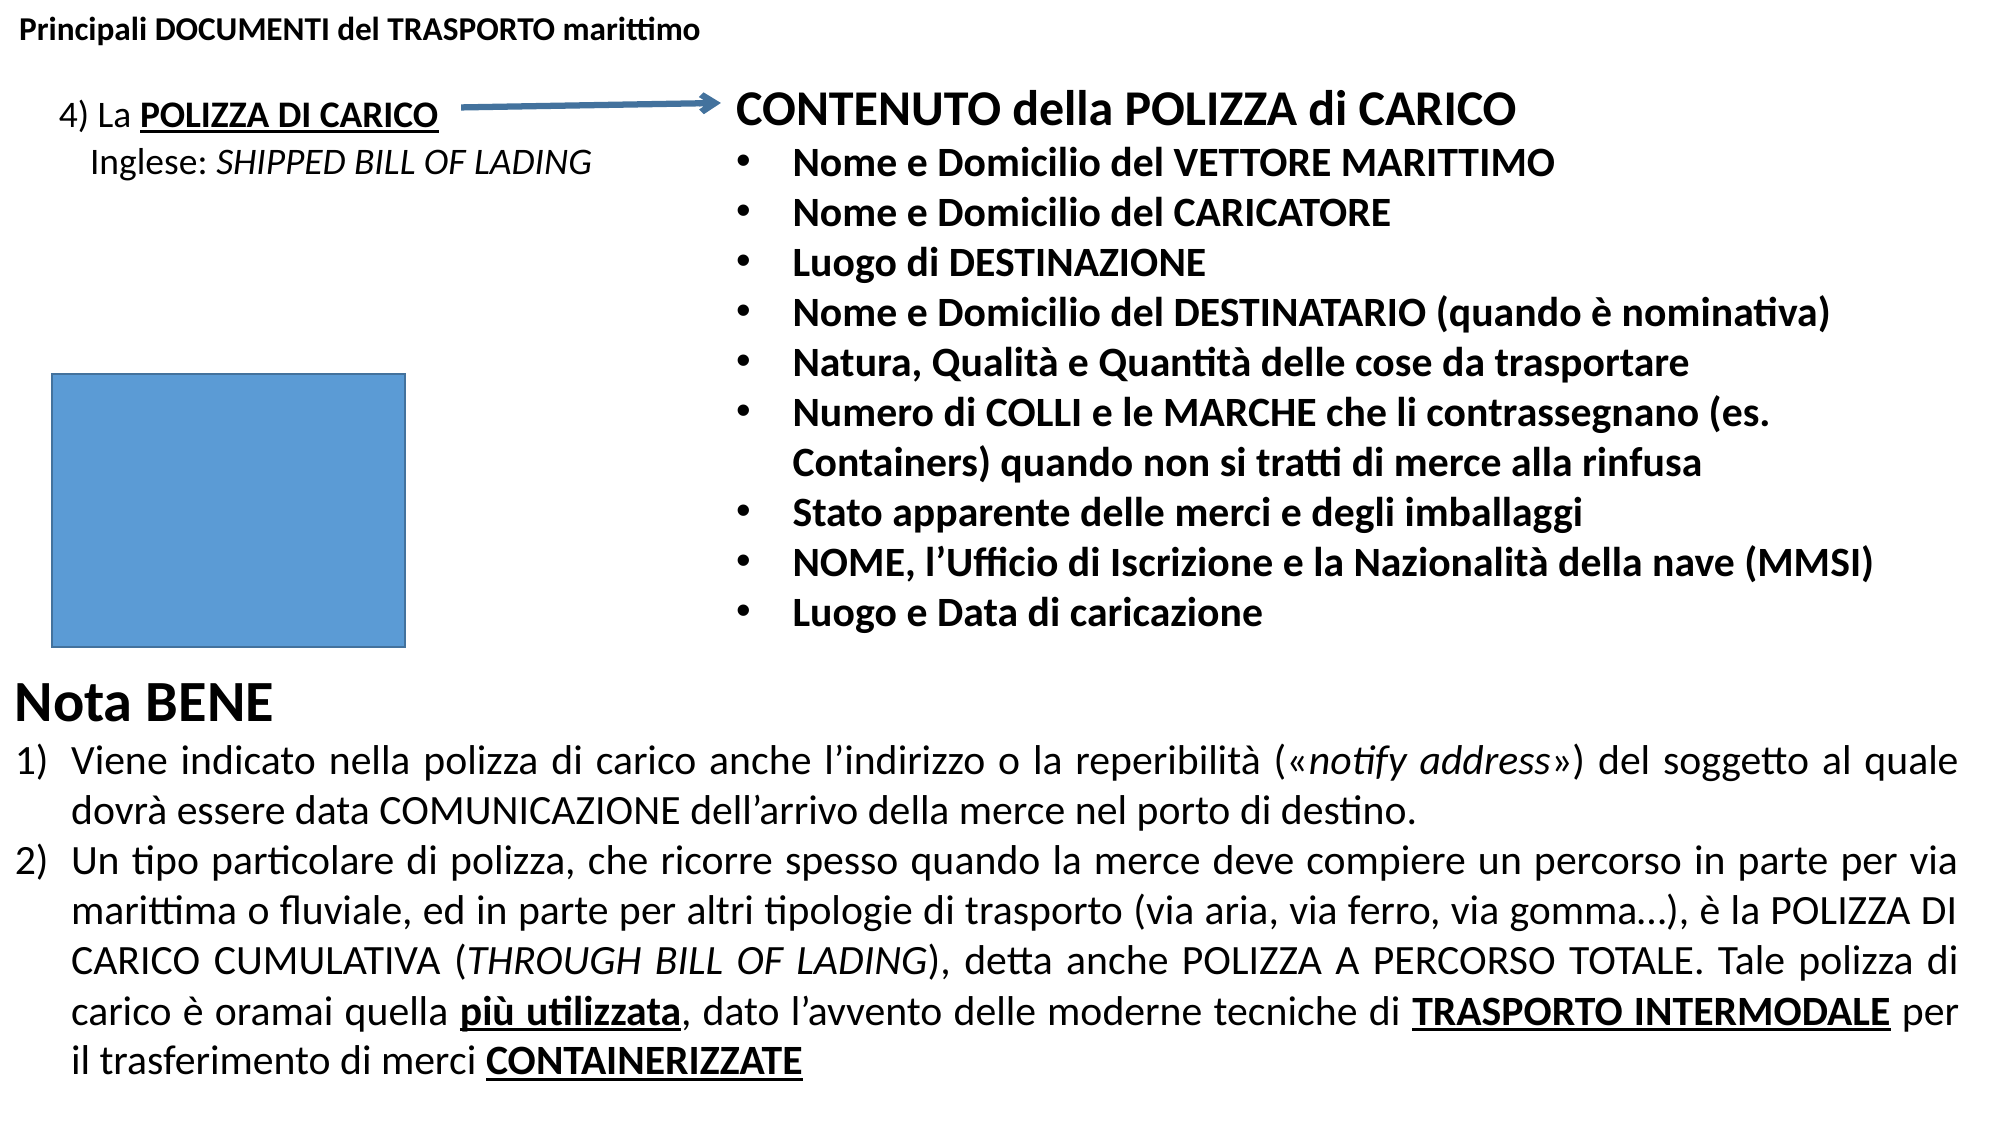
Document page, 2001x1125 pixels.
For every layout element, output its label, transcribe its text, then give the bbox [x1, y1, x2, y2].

text_box [461, 95, 721, 111]
text_box 4) La POLIZZA DI CARICO [44, 82, 454, 143]
text_box Principali DOCUMENTI del TRASPORTO marittimo [4, 0, 717, 55]
text_box Nota BENE Viene indicato nella polizza di carico anche l’indirizzo o la reperibilità («notify address») del soggetto al quale dovrà essere data COMUNICAZIONE dell’arrivo della merce nel porto di destino. Un tipo particolare di polizza, che ricorre spesso quando la merce deve compiere un percorso in parte per via marittima o fluviale, ed in parte per altri tipologie di trasporto (via aria, via ferro, via gomma…), è la POLIZZA DI CARICO CUMULATIVA (THROUGH BILL OF LADING), detta anche POLIZZA A PERCORSO TOTALE. Tale polizza di carico è oramai quella più utilizzata, dato l’avvento delle moderne tecniche di TRASPORTO INTERMODALE per il trasferimento di merci CONTAINERIZZATE [0, 655, 1974, 1125]
text_box Inglese: SHIPPED BILL OF LADING [75, 129, 608, 190]
text_box CONTENUTO della POLIZZA di CARICO Nome e Domicilio del VETTORE MARITTIMO Nome e Domicilio del CARICATORE Luogo di DESTINAZIONE Nome e Domicilio del DESTINATARIO (quando è nominativa) Natura, Qualità e Quantità delle cose da trasportare Numero di COLLI e le MARCHE che li contrassegnano (es. Containers) quando non si tratti di merce alla rinfusa Stato apparente delle merci e degli imballaggi NOME, l’Ufficio di Iscrizione e la Nazionalità della nave (MMSI) Luogo e Data di caricazione [721, 67, 1982, 643]
text_box [51, 373, 406, 648]
